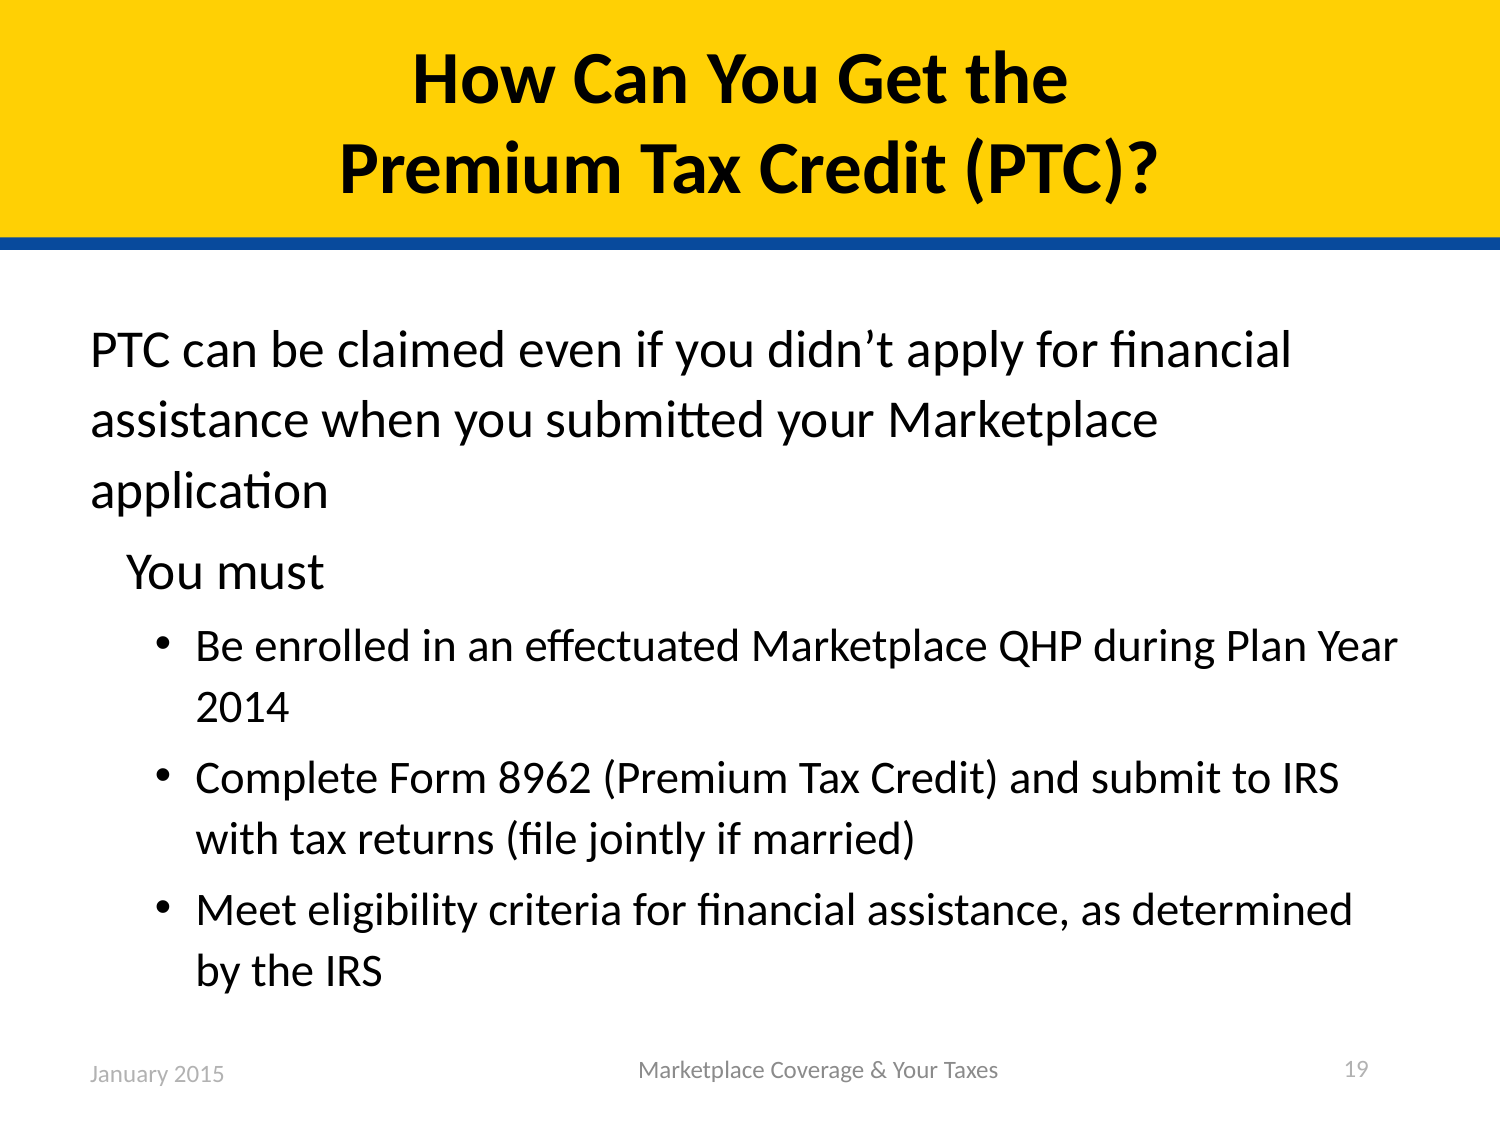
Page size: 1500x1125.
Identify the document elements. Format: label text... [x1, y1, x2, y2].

title How Can You Get the Premium Tax Credit (PTC)? [0, 0, 1500, 238]
list PTC can be claimed even if you didn’t apply for financial assistance when you submitted your Marketplace application You must Be enrolled in an effectuated Marketplace QHP during Plan Year 2014 Complete Form 8962 (Premium Tax Credit) and submit to IRS with tax returns (file jointly if married) Meet eligibility criteria for financial assistance, as determined by the IRS [75, 299, 1425, 1005]
slide_number 19 [1275, 1037, 1438, 1098]
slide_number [75, 1042, 425, 1103]
